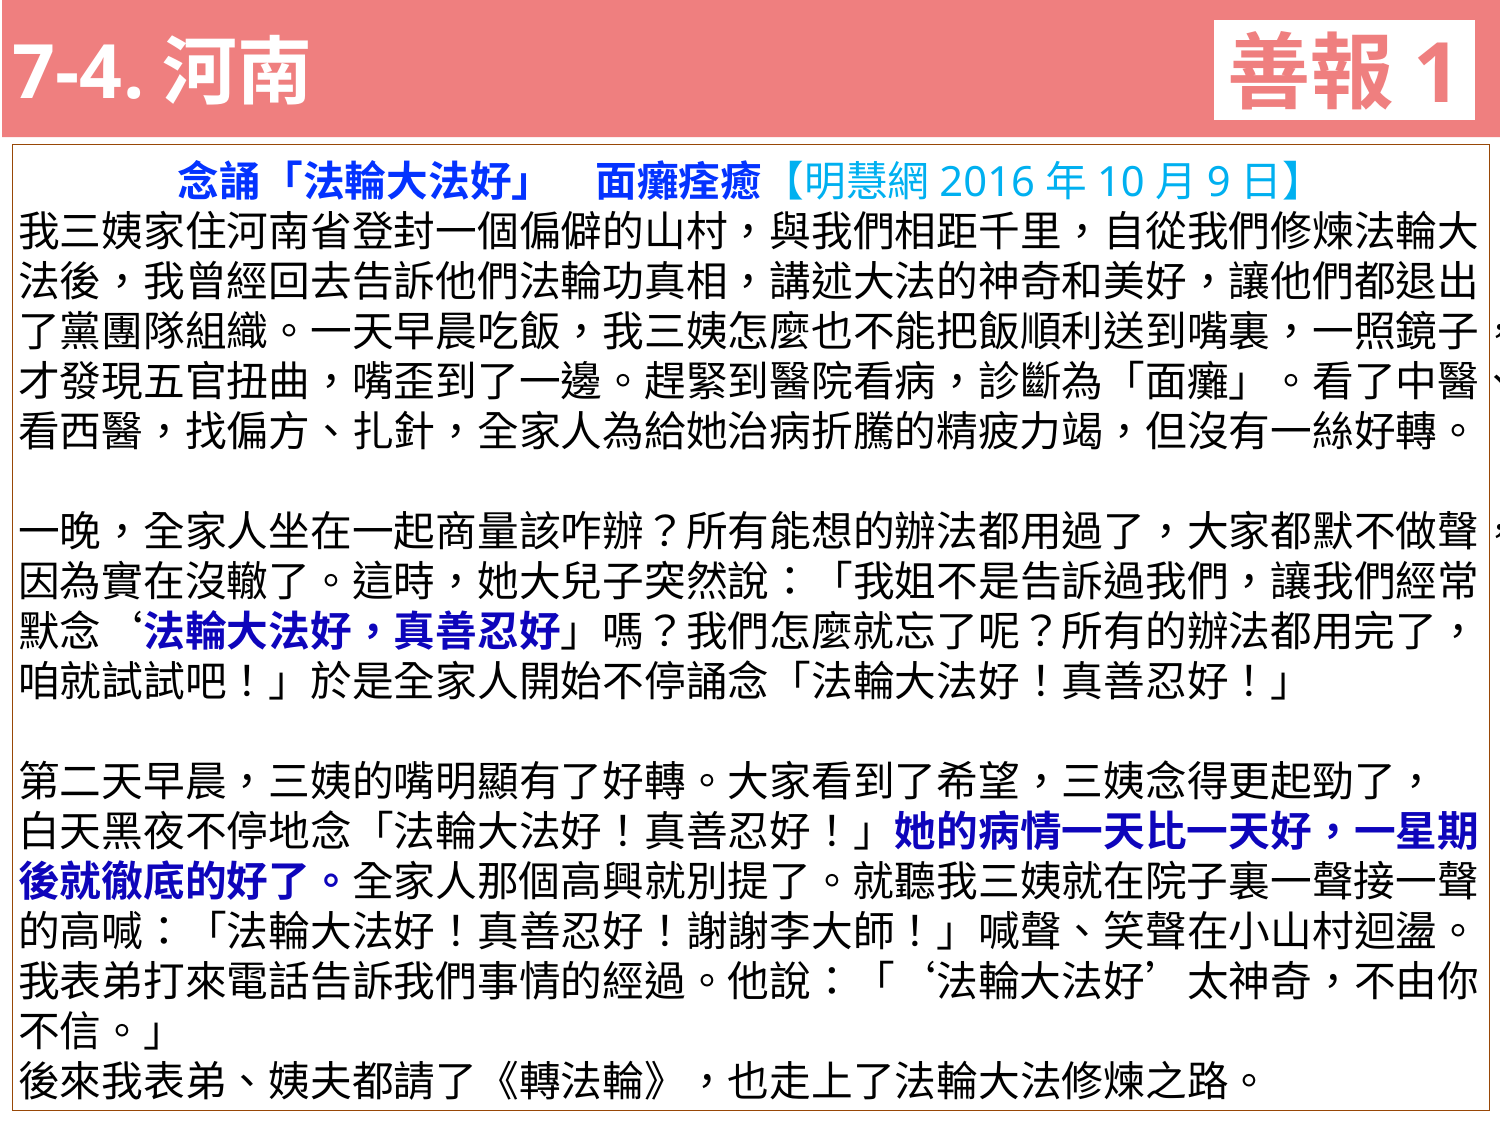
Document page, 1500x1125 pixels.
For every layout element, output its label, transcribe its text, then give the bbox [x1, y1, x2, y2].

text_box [1, 0, 1500, 138]
text_box 念誦「法輪大法好」 面癱痊癒【明慧網2016年10月9日】 我三姨家住河南省登封一個偏僻的山村，與我們相距千里，自從我們修煉法輪大法後，我曾經回去告訴他們法輪功真相，講述大法的神奇和美好，讓他們都退出了黨團隊組織。一天早晨吃飯，我三姨怎麼也不能把飯順利送到嘴裏，一照鏡子，才發現五官扭曲，嘴歪到了一邊。趕緊到醫院看病，診斷為「面癱」。看了中醫、看西醫，找偏方、扎針，全家人為給她治病折騰的精疲力竭，但沒有一絲好轉。 一晚，全家人坐在一起商量該咋辦？所有能想的辦法都用過了，大家都默不做聲，因為實在沒轍了。這時，她大兒子突然說：「我姐不是告訴過我們，讓我們經常默念‘法輪大法好，真善忍好」嗎？我們怎麼就忘了呢？所有的辦法都用完了，咱就試試吧！」於是全家人開始不停誦念「法輪大法好！真善忍好！」 第二天早晨，三姨的嘴明顯有了好轉。大家看到了希望，三姨念得更起勁了， 白天黑夜不停地念「法輪大法好！真善忍好！」她的病情一天比一天好，一星期後就徹底的好了。全家人那個高興就別提了。就聽我三姨就在院子裏一聲接一聲的高喊：「法輪大法好！真善忍好！謝謝李大師！」喊聲、笑聲在小山村迴盪。 我表弟打來電話告訴我們事情的經過。他說：「‘法輪大法好’太神奇，不由你不信。」 後來我表弟、姨夫都請了《轉法輪》，也走上了法輪大法修煉之路。 [12, 146, 1490, 1111]
